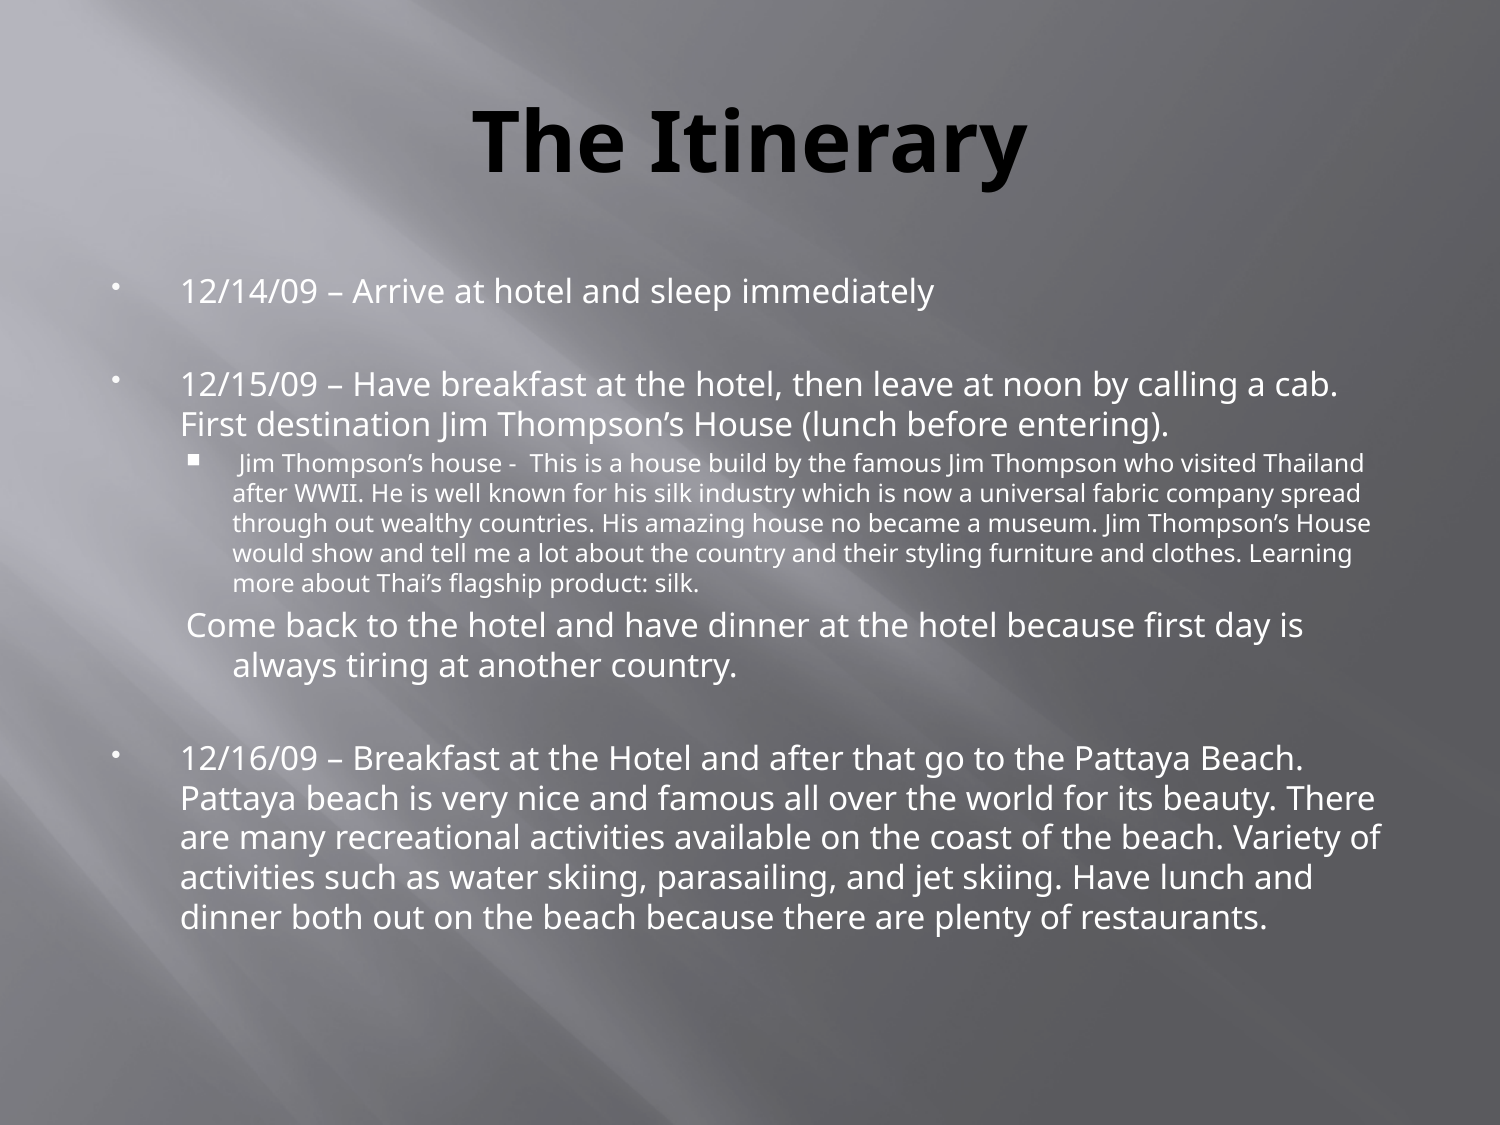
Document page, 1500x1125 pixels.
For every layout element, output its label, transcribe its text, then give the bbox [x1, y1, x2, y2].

list 12/14/09 – Arrive at hotel and sleep immediately 12/15/09 – Have breakfast at the hotel, then leave at noon by calling a cab. First destination Jim Thompson’s House (lunch before entering). Jim Thompson’s house - This is a house build by the famous Jim Thompson who visited Thailand after WWII. He is well known for his silk industry which is now a universal fabric company spread through out wealthy countries. His amazing house no became a museum. Jim Thompson’s House would show and tell me a lot about the country and their styling furniture and clothes. Learning more about Thai’s flagship product: silk. Come back to the hotel and have dinner at the hotel because first day is always tiring at another country. 12/16/09 – Breakfast at the Hotel and after that go to the Pattaya Beach. Pattaya beach is very nice and famous all over the world for its beauty. There are many recreational activities available on the coast of the beach. Variety of activities such as water skiing, parasailing, and jet skiing. Have lunch and dinner both out on the beach because there are plenty of restaurants. [75, 262, 1425, 1035]
title The Itinerary [75, 45, 1425, 233]
